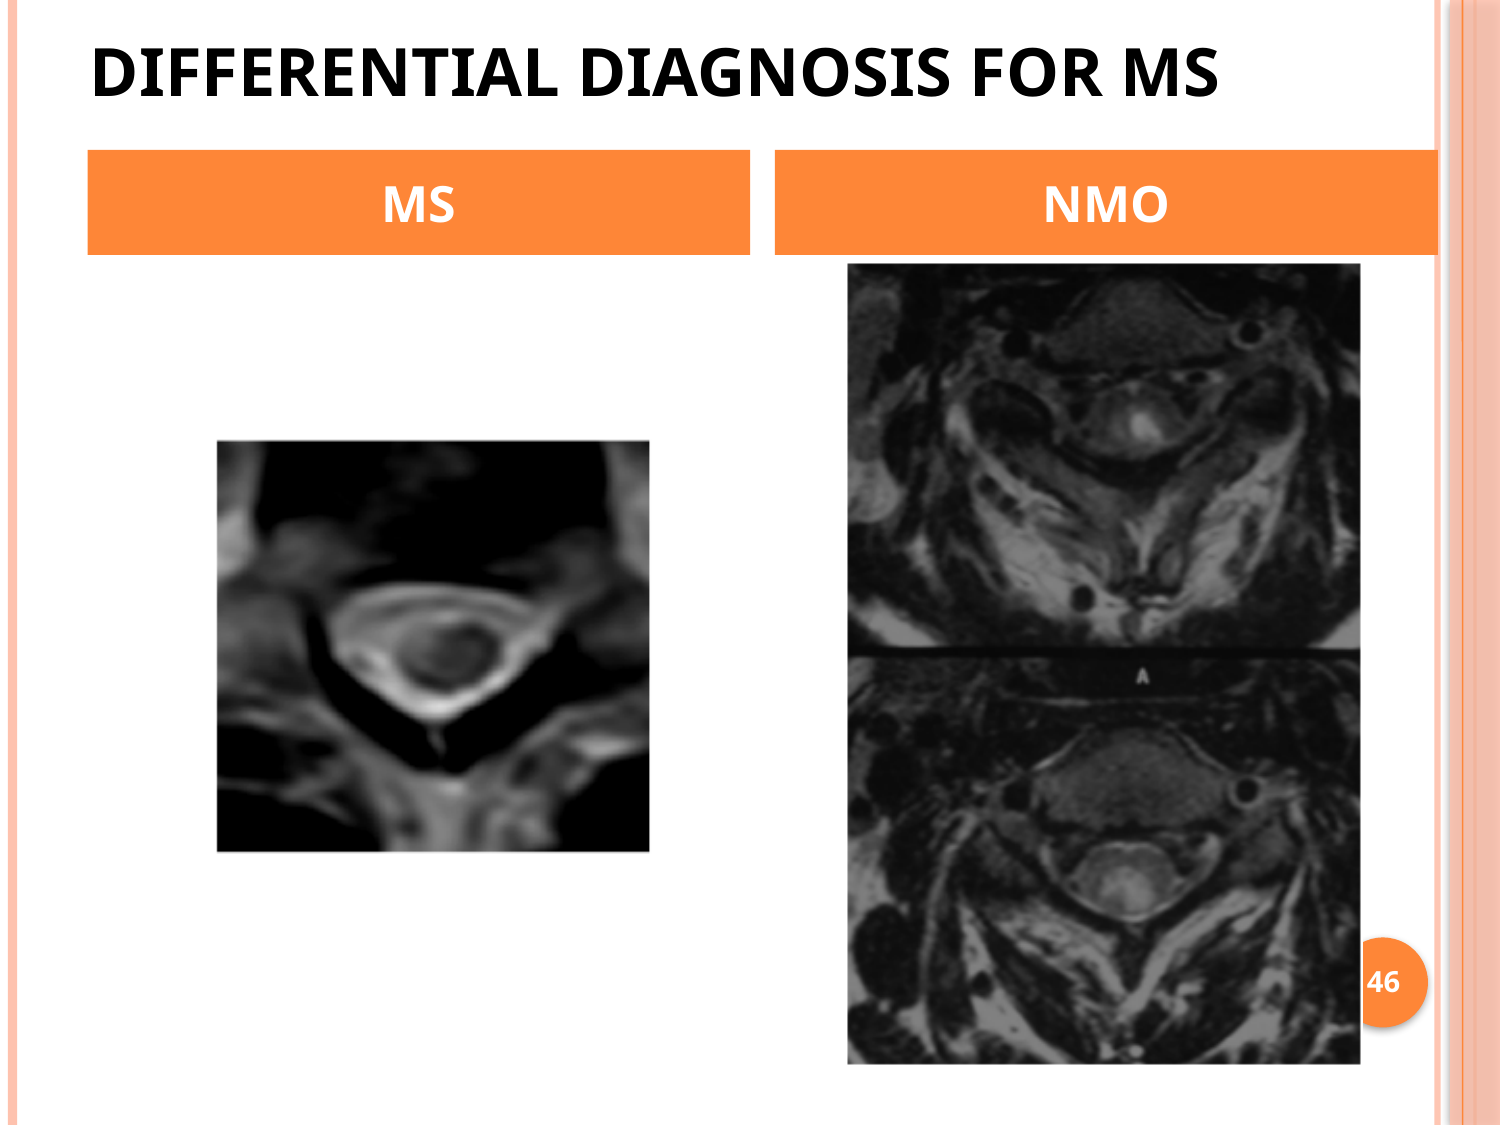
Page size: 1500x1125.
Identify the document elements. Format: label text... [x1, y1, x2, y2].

picture [845, 261, 1364, 1068]
slide_number 46 [1371, 940, 1434, 1027]
picture [214, 436, 653, 858]
title Differential diagnosis for MS [75, 0, 1425, 118]
list MS [87, 149, 751, 255]
list NMO [774, 149, 1438, 255]
